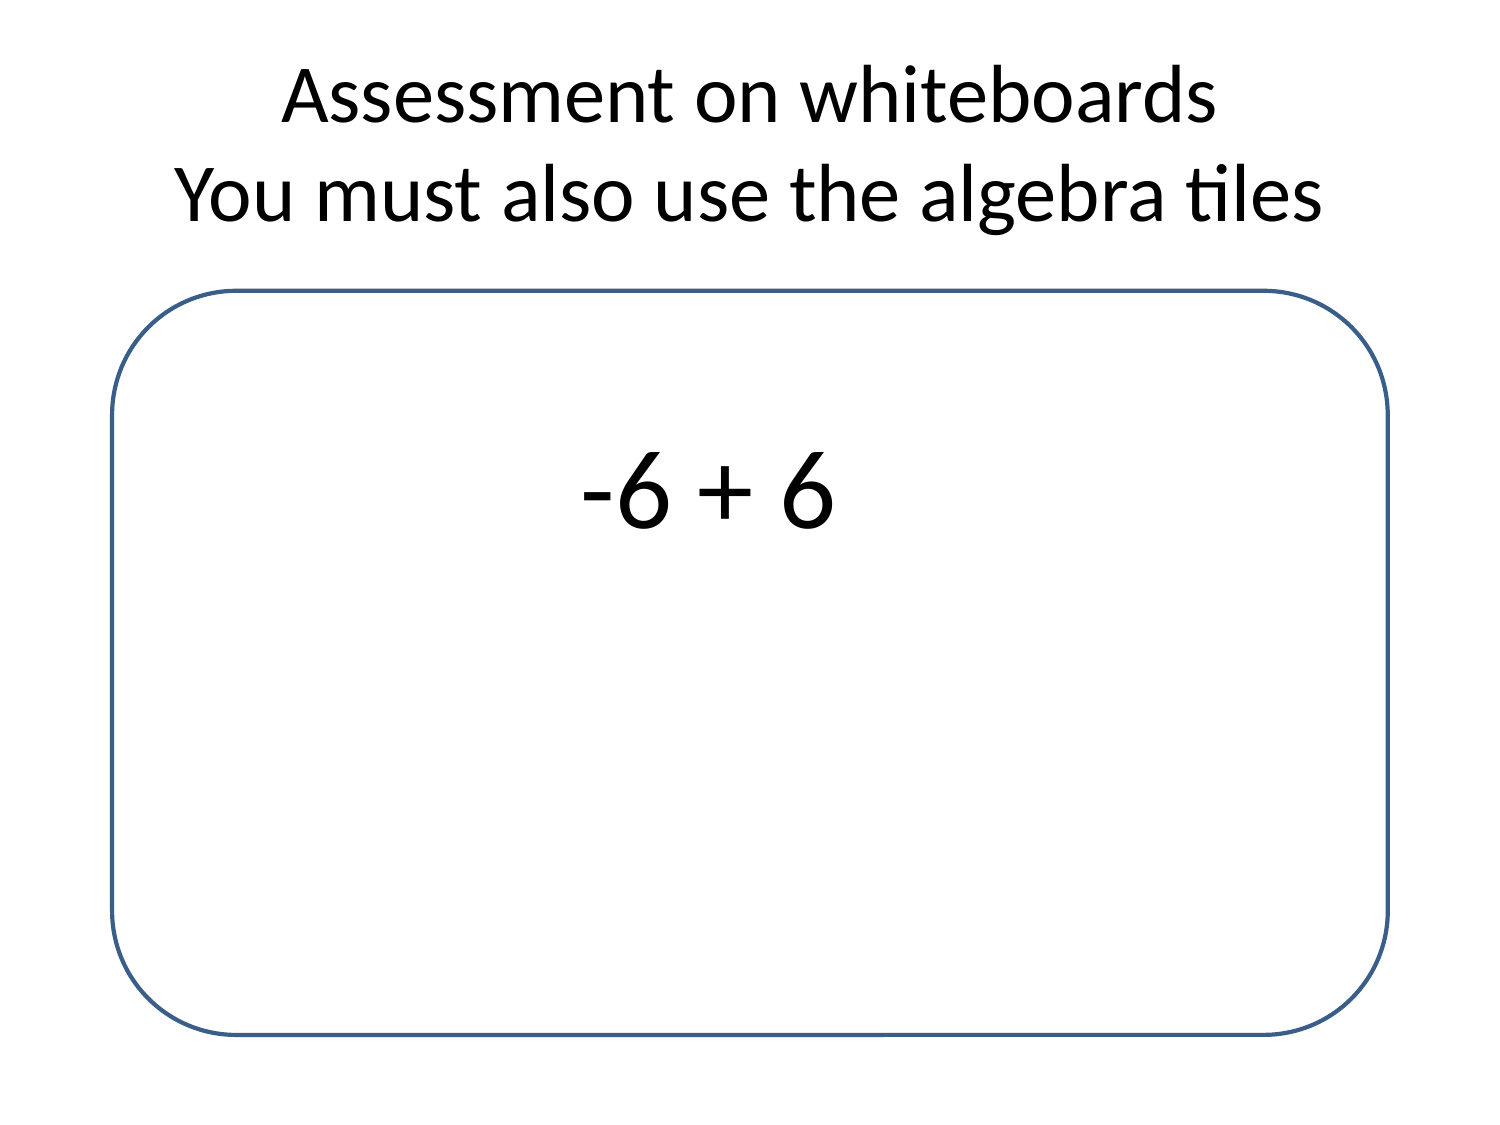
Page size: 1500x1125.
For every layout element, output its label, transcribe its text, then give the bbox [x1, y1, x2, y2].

text_box -6 + 6 [230, 408, 1187, 561]
text_box [112, 290, 1388, 1035]
title Assessment on whiteboards You must also use the algebra tiles [75, 45, 1425, 233]
